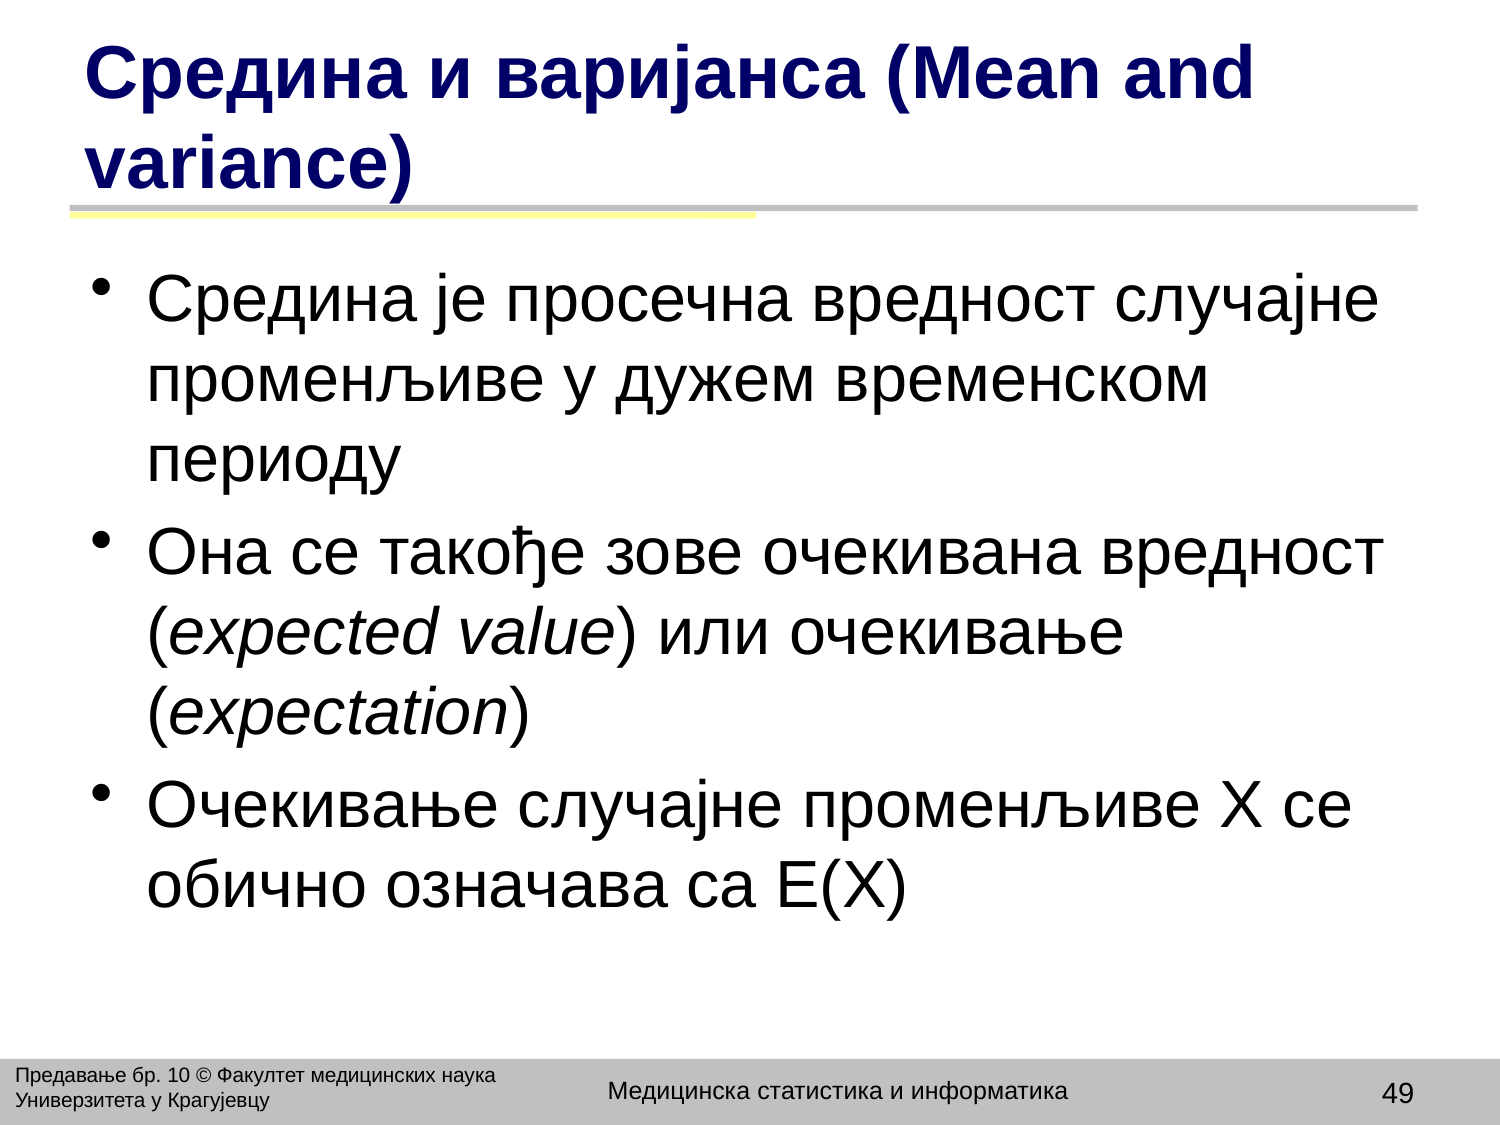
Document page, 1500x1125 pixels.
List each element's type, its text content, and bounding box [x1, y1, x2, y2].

footer Медицинска статистика и информатика [512, 1066, 1165, 1125]
list Средина је просечна вредност случајне променљиве у дужем временском периоду Она се такође зове очекивана вредност (expected value) или очекивање (expectation) Очекивање случајне променљиве X се обично означава са Е(X) [74, 246, 1426, 1023]
title Средина и варијанса (Мean and variance) [69, 19, 1426, 208]
slide_number 49 [1175, 1066, 1430, 1125]
slide_number Предавање бр. 10 © Факултет медицинских наука Универзитета у Крагујевцу [0, 1053, 626, 1108]
